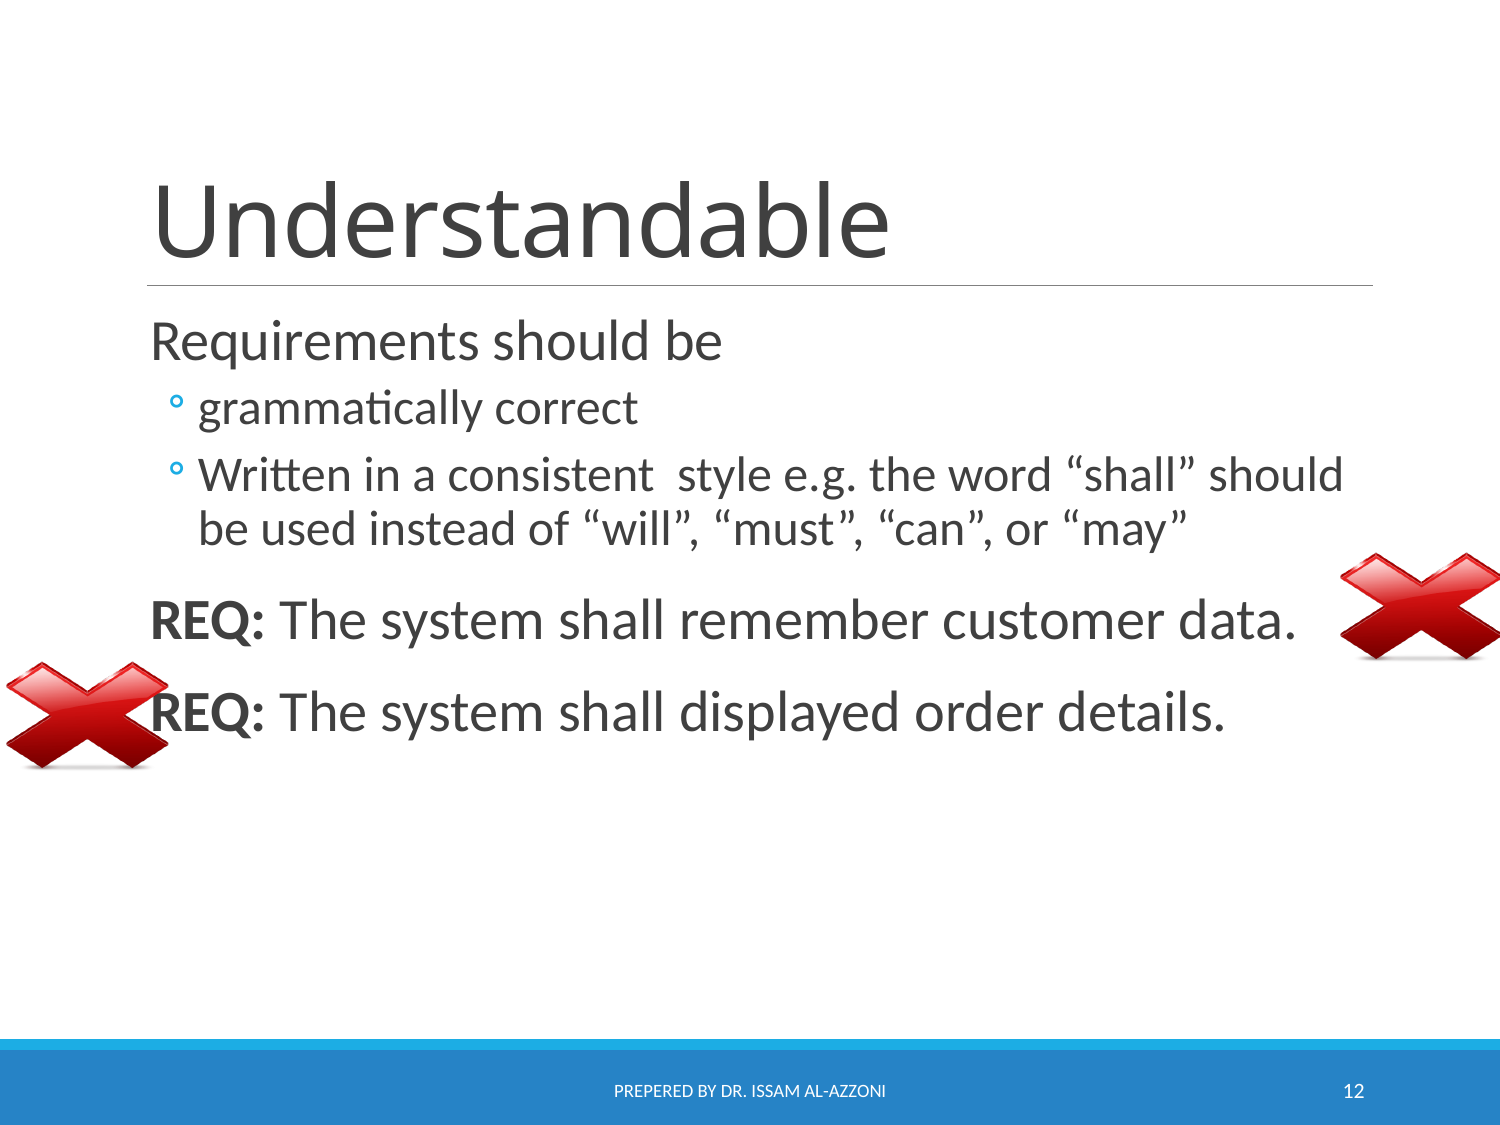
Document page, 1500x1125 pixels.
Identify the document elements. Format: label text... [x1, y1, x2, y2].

title Understandable [135, 47, 1373, 285]
picture [1332, 550, 1500, 665]
footer Prepered by Dr. Issam Al-Azzoni [453, 1059, 1047, 1120]
list Requirements should be grammatically correct Written in a consistent style e.g. the word “shall” should be used instead of “will”, “must”, “can”, or “may” REQ: The system shall remember customer data. REQ: The system shall displayed order details. [135, 302, 1373, 963]
slide_number 12 [1218, 1059, 1380, 1120]
picture [0, 659, 175, 774]
